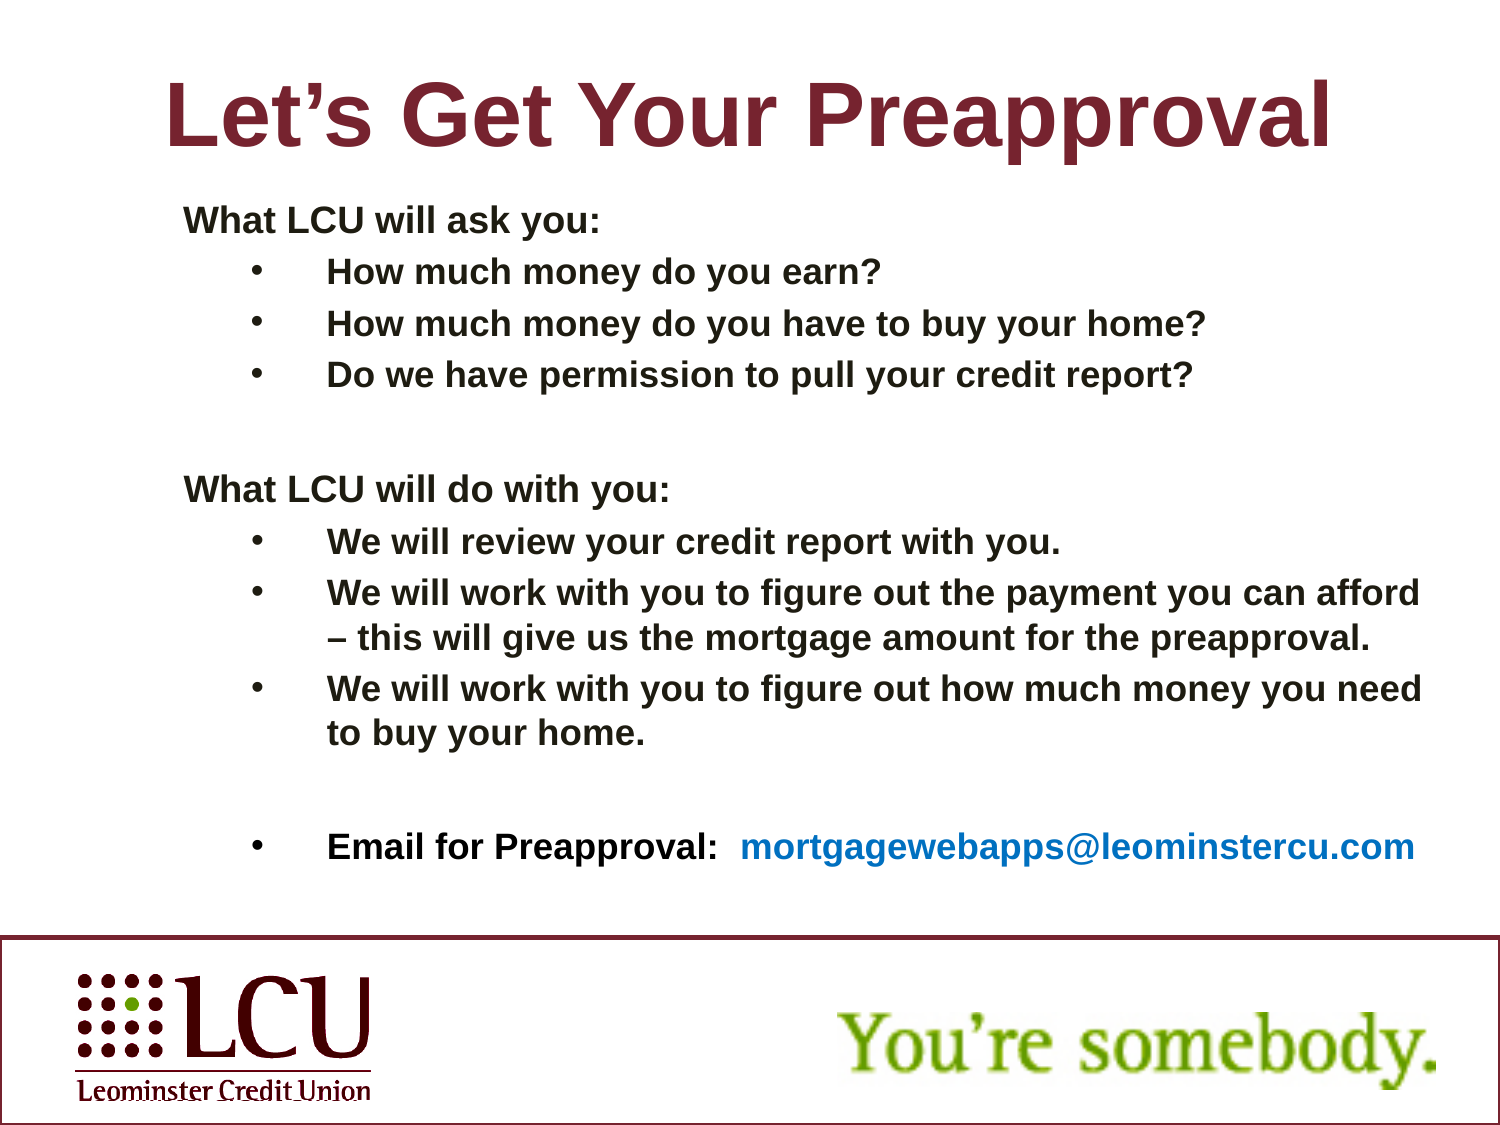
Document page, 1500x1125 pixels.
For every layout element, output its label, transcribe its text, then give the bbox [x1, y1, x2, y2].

list What LCU will ask you: How much money do you earn? How much money do you have to buy your home? Do we have permission to pull your credit report? What LCU will do with you: We will review your credit report with you. We will work with you to figure out the payment you can afford – this will give us the mortgage amount for the preapproval. We will work with you to figure out how much money you need to buy your home. Email for Preapproval: mortgagewebapps@leominstercu.com [50, 187, 1450, 913]
title Let’s Get Your Preapproval [75, 45, 1425, 175]
picture [837, 1012, 1436, 1090]
picture [74, 974, 371, 1101]
